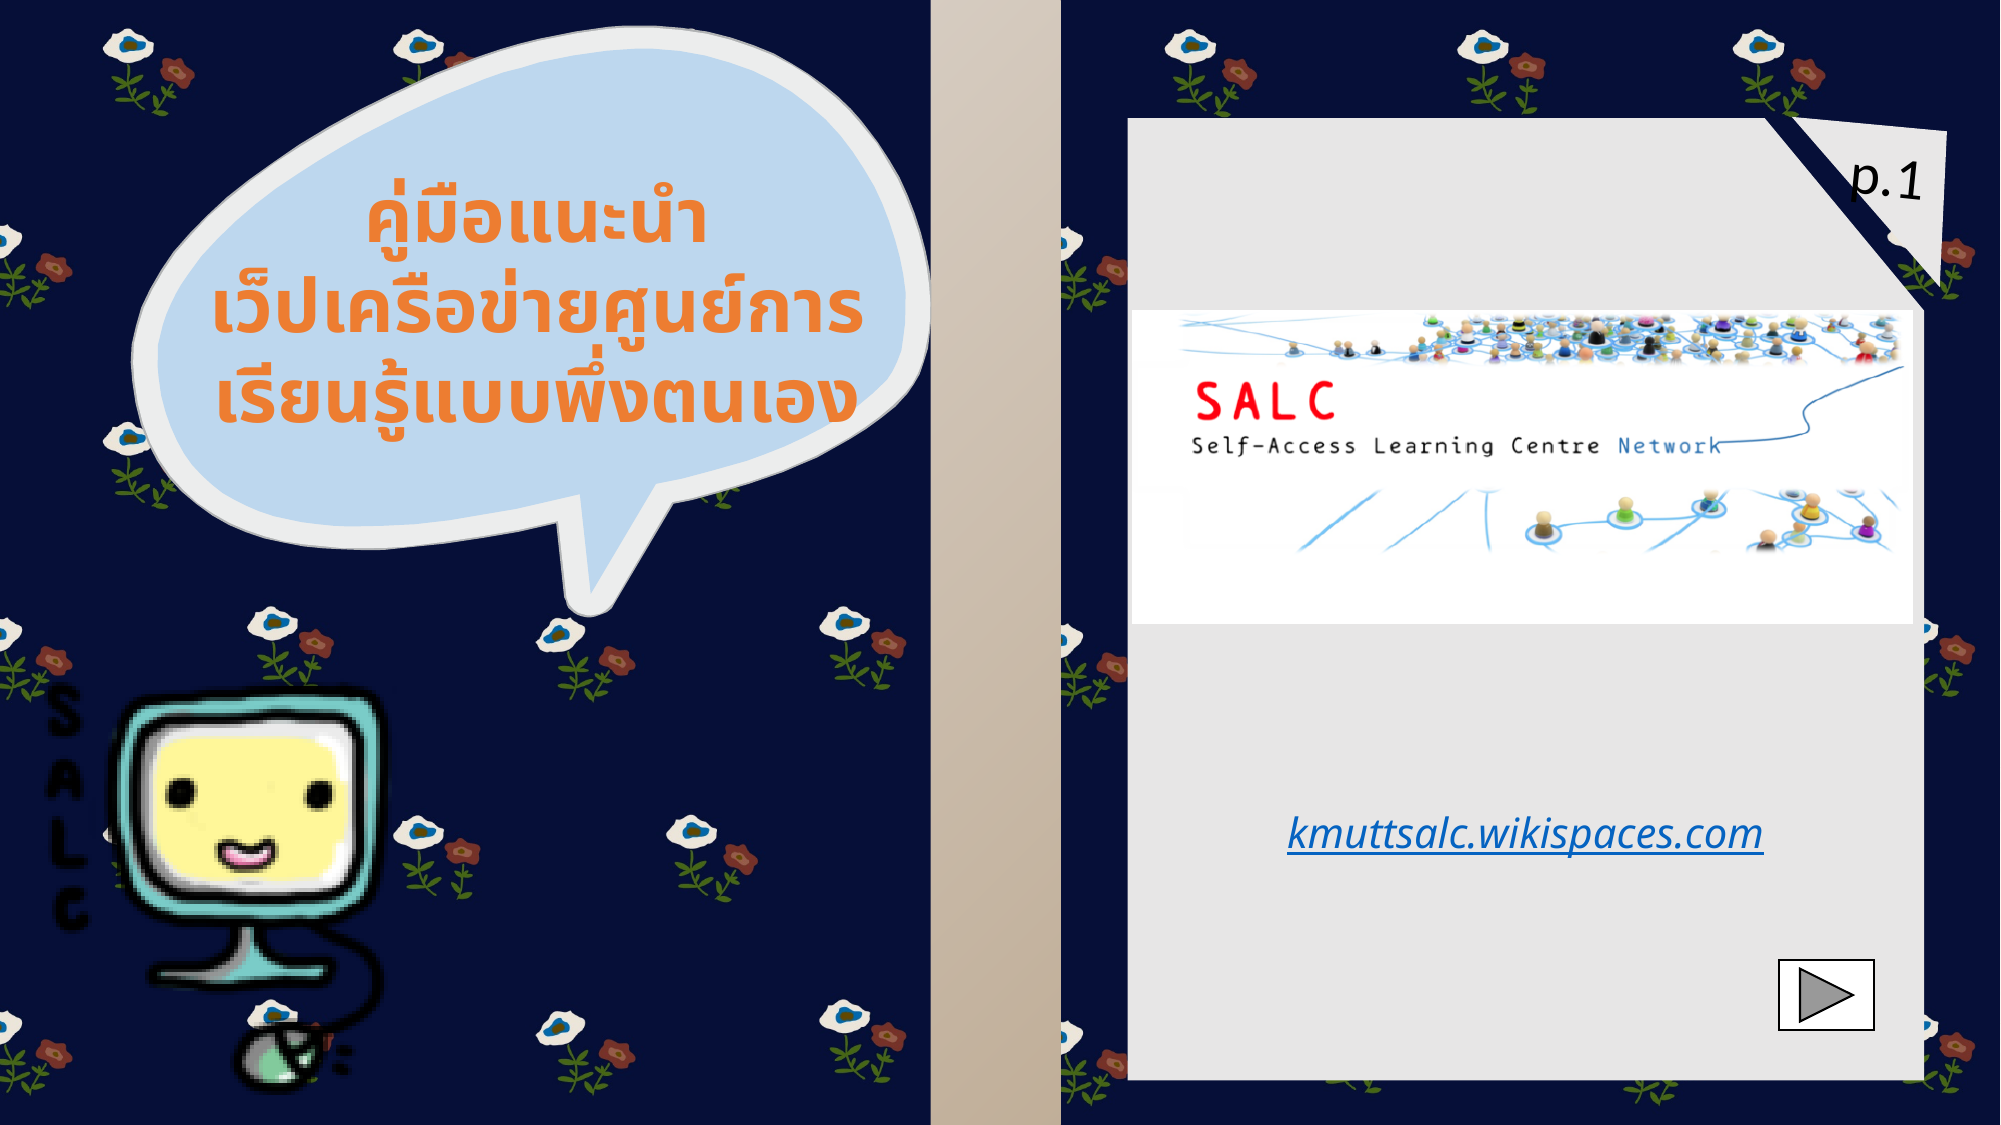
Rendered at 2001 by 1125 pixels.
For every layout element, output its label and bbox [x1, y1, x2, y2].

picture [0, 0, 931, 1125]
text_box [129, 45, 935, 624]
picture [1060, 0, 2001, 1125]
text_box [931, 0, 1060, 1125]
